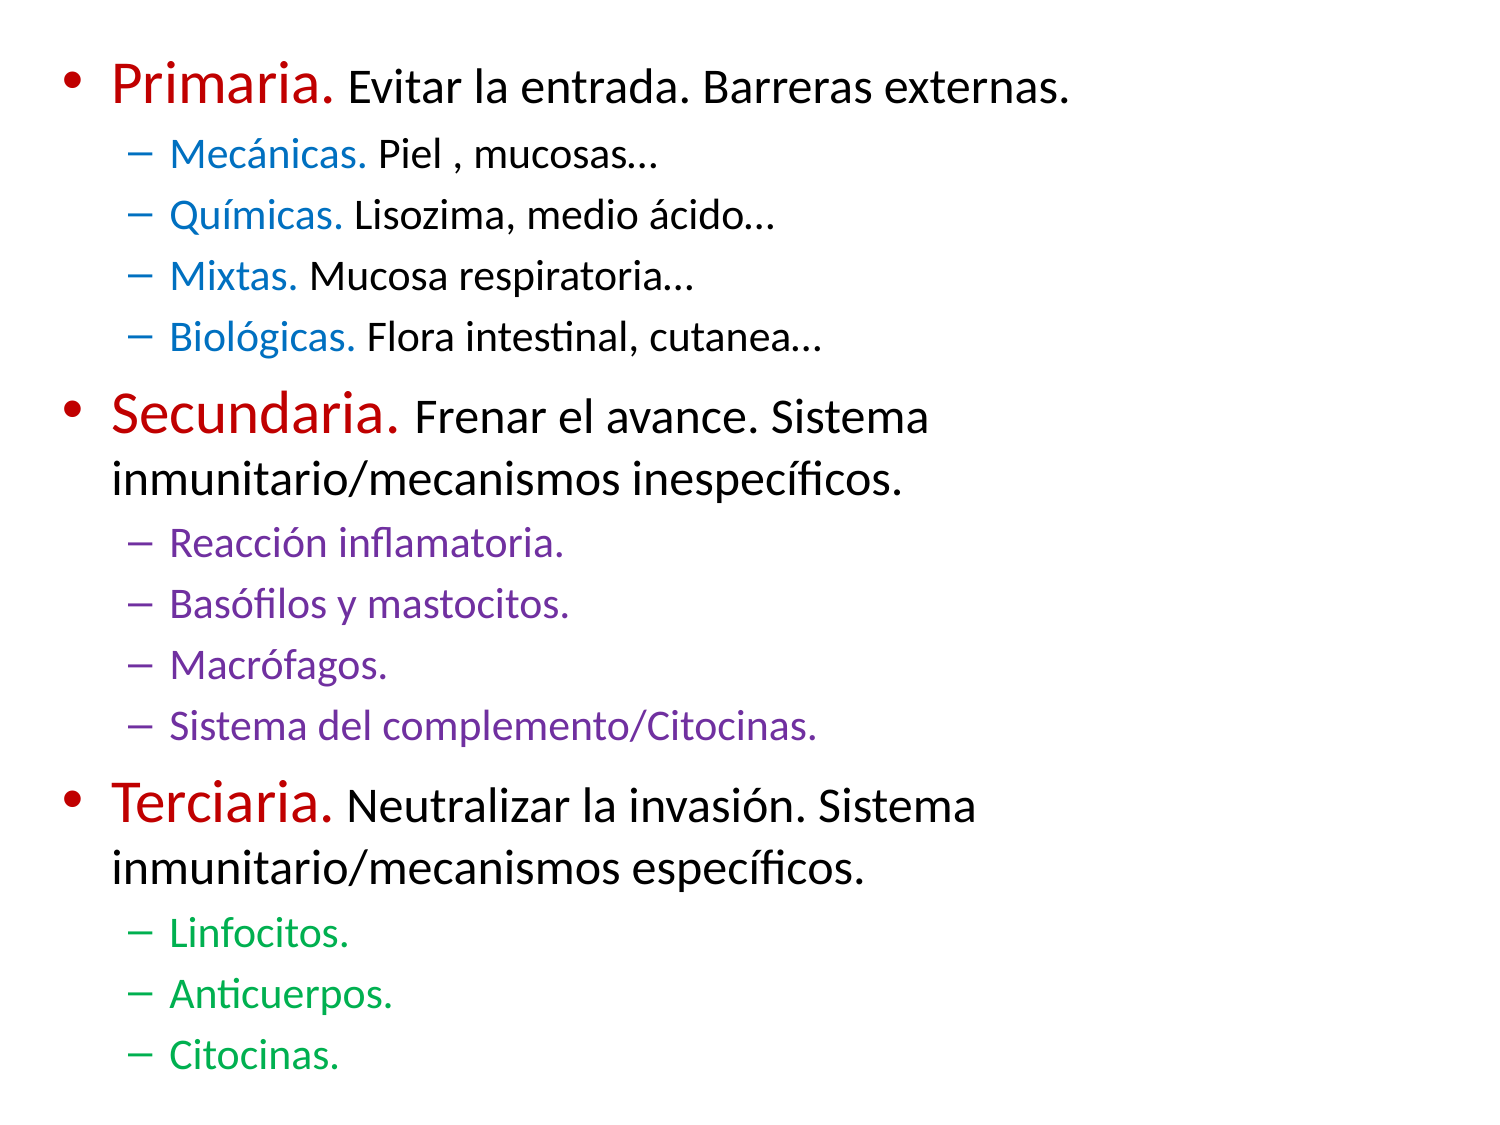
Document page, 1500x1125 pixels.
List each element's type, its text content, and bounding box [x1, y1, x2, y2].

list Primaria. Evitar la entrada. Barreras externas. Mecánicas. Piel , mucosas… Químicas. Lisozima, medio ácido… Mixtas. Mucosa respiratoria… Biológicas. Flora intestinal, cutanea… Secundaria. Frenar el avance. Sistema inmunitario/mecanismos inespecíficos. Reacción inflamatoria. Basófilos y mastocitos. Macrófagos. Sistema del complemento/Citocinas. Terciaria. Neutralizar la invasión. Sistema inmunitario/mecanismos específicos. Linfocitos. Anticuerpos. Citocinas. [46, 35, 1425, 1090]
